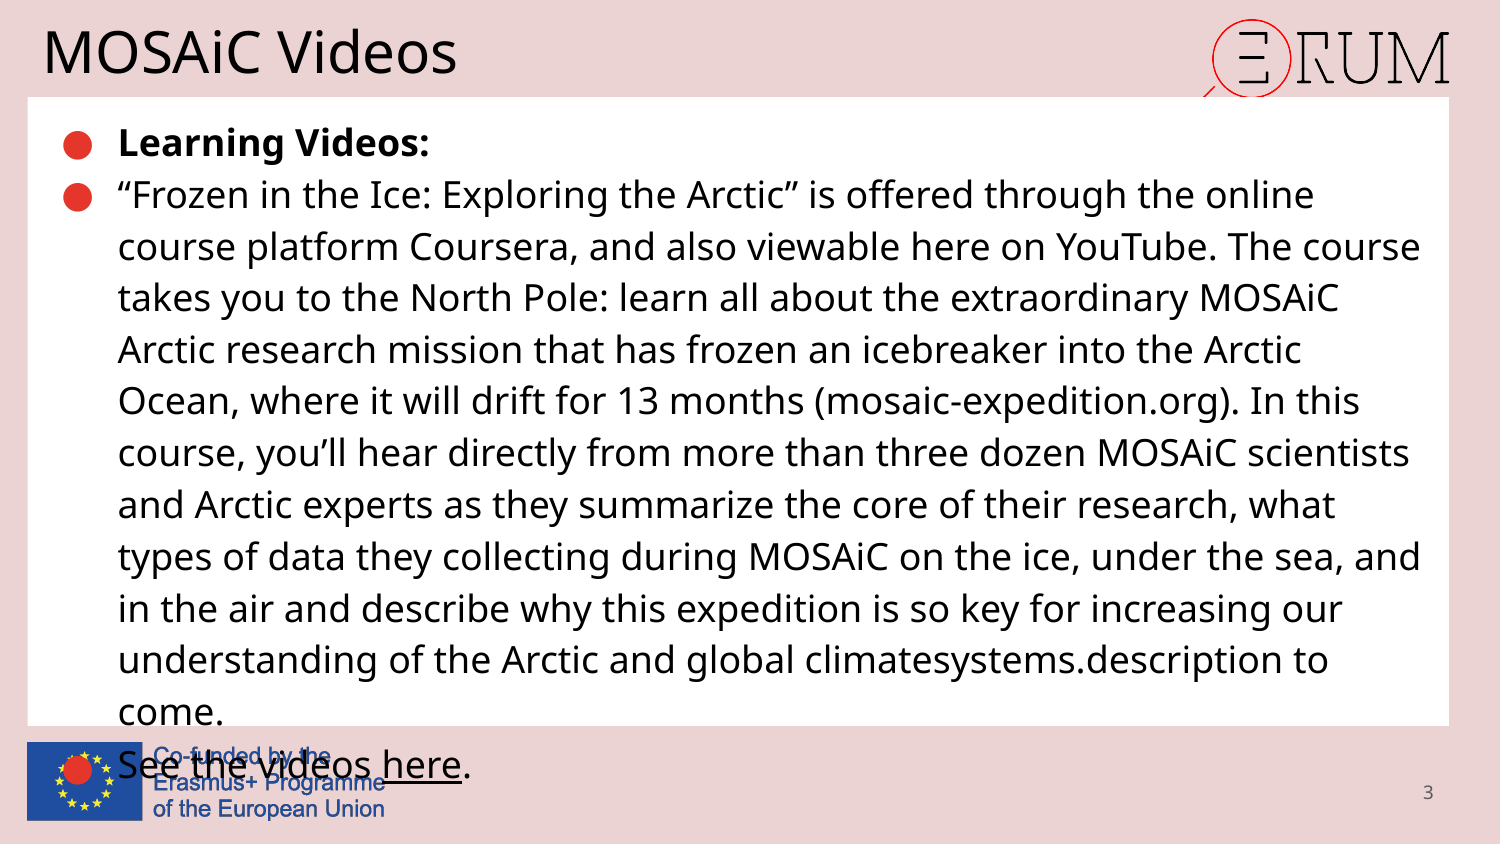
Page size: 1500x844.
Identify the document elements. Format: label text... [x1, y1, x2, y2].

picture [1136, 0, 1500, 137]
picture [27, 742, 385, 821]
title MOSAiC Videos [27, 0, 1144, 94]
list Learning Videos: “Frozen in the Ice: Exploring the Arctic” is offered through the online course platform Coursera, and also viewable here on YouTube. The course takes you to the North Pole: learn all about the extraordinary MOSAiC Arctic research mission that has frozen an icebreaker into the Arctic Ocean, where it will drift for 13 months (mosaic-expedition.org). In this course, you’ll hear directly from more than three dozen MOSAiC scientists and Arctic experts as they summarize the core of their research, what types of data they collecting during MOSAiC on the ice, under the sea, and in the air and describe why this expedition is so key for increasing our understanding of the Arctic and global climatesystems.description to come. See the videos here. [27, 97, 1449, 726]
slide_number 3 [1358, 761, 1449, 826]
